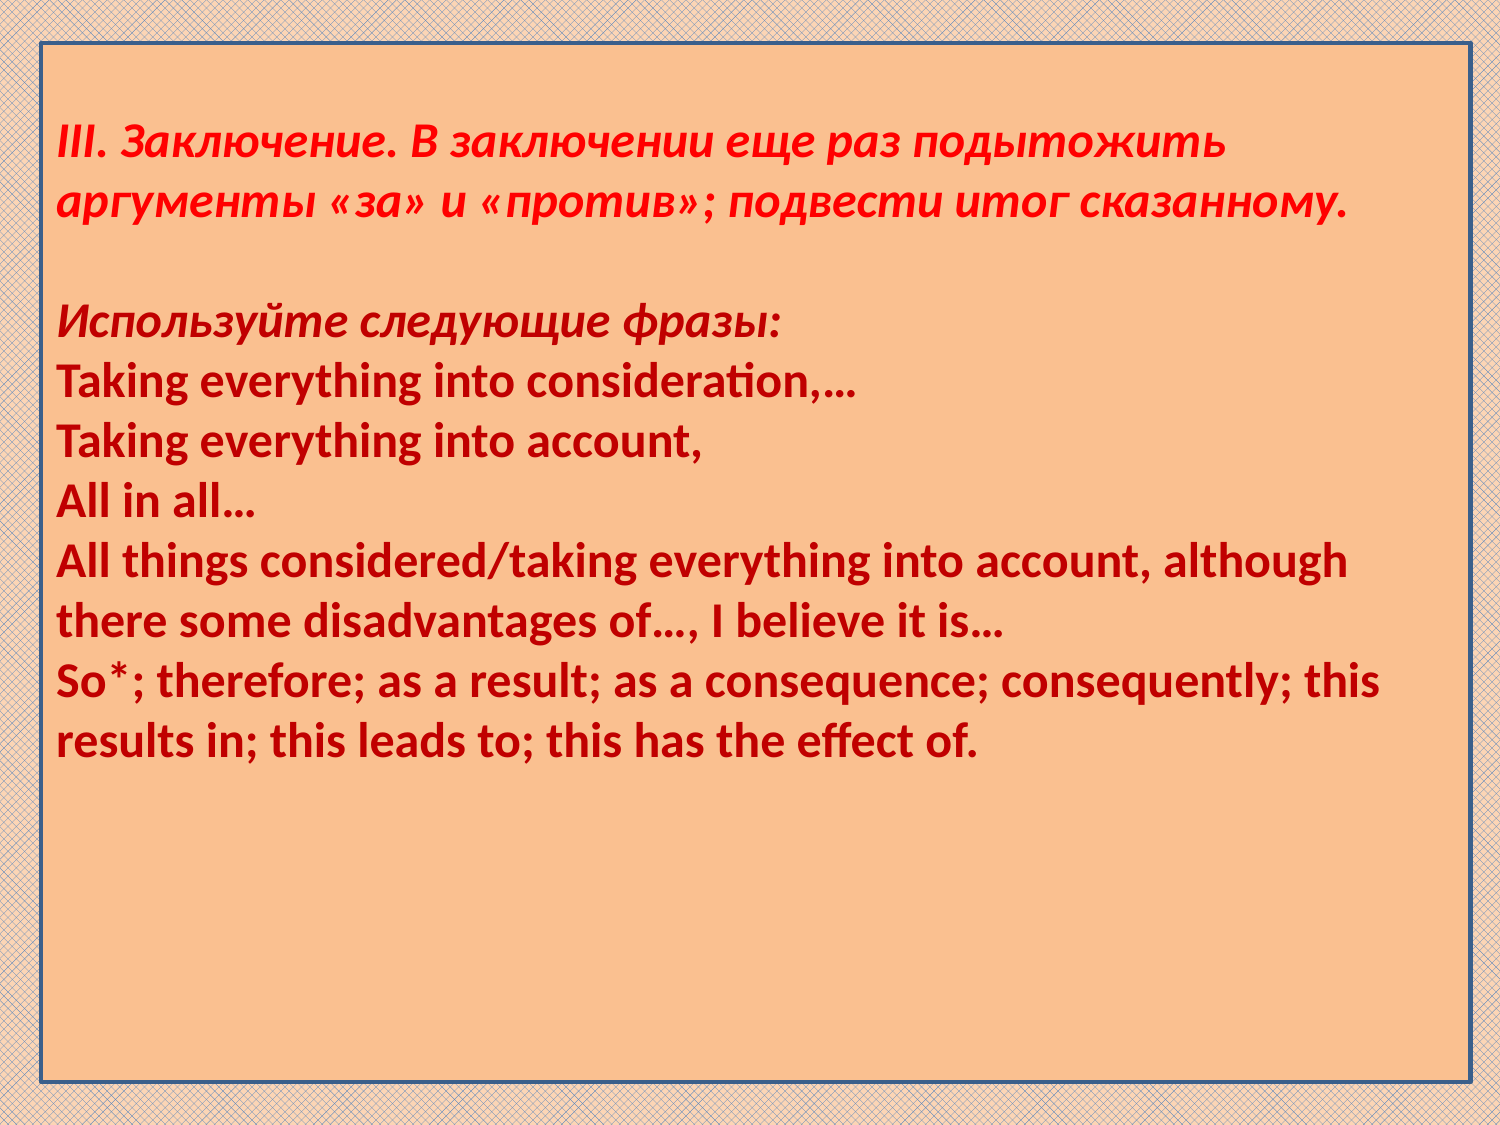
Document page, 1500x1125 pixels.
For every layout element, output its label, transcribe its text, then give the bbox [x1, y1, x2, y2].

text_box III. Заключение. В заключении еще раз подытожить аргументы «за» и «против»; подвести итог сказанному. Используйте следующие фразы: Taking everything into consideration,… Taking everything into account, All in all… All things considered/taking everything into account, although there some disadvantages of…, I believe it is… So*; therefore; as a result; as a consequence; consequently; this results in; this leads to; this has the effect of. [39, 41, 1473, 1084]
